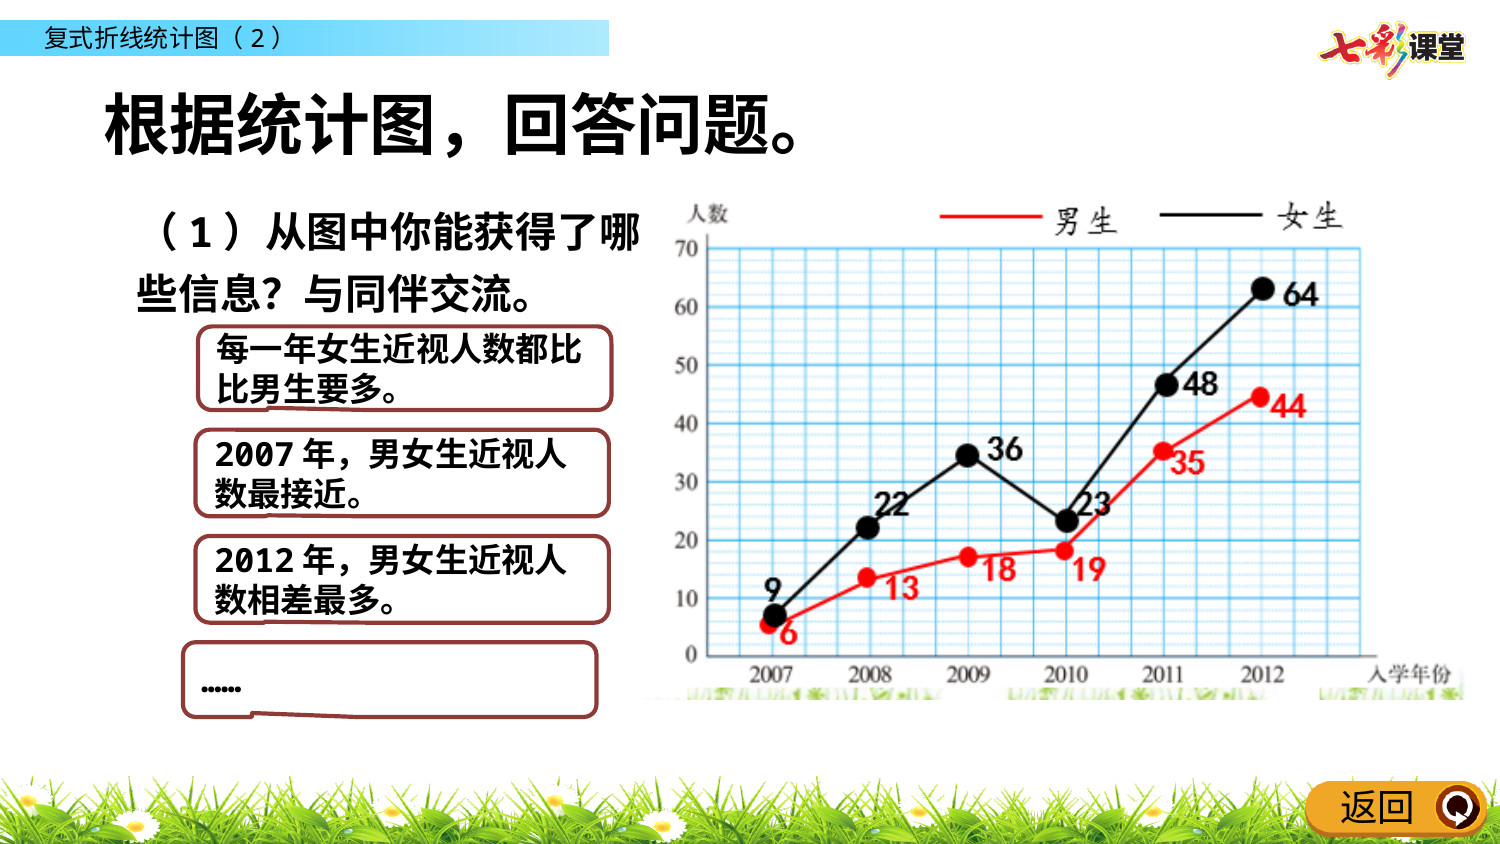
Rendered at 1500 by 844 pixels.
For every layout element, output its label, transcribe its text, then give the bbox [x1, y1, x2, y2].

picture [0, 776, 1500, 844]
text_box 2007年，男女生近视人数最接近。 [193, 427, 611, 519]
text_box 每一年女生近视人数都比比男生要多。 [195, 324, 614, 413]
picture [643, 198, 1467, 700]
picture [1316, 20, 1468, 80]
text_box 根据统计图，回答问题。 [88, 55, 892, 171]
text_box …… [180, 640, 599, 720]
text_box （1）从图中你能获得了哪些信息？与同伴交流。 [121, 185, 661, 326]
text_box 2012年，男女生近视人数相差最多。 [193, 533, 611, 625]
